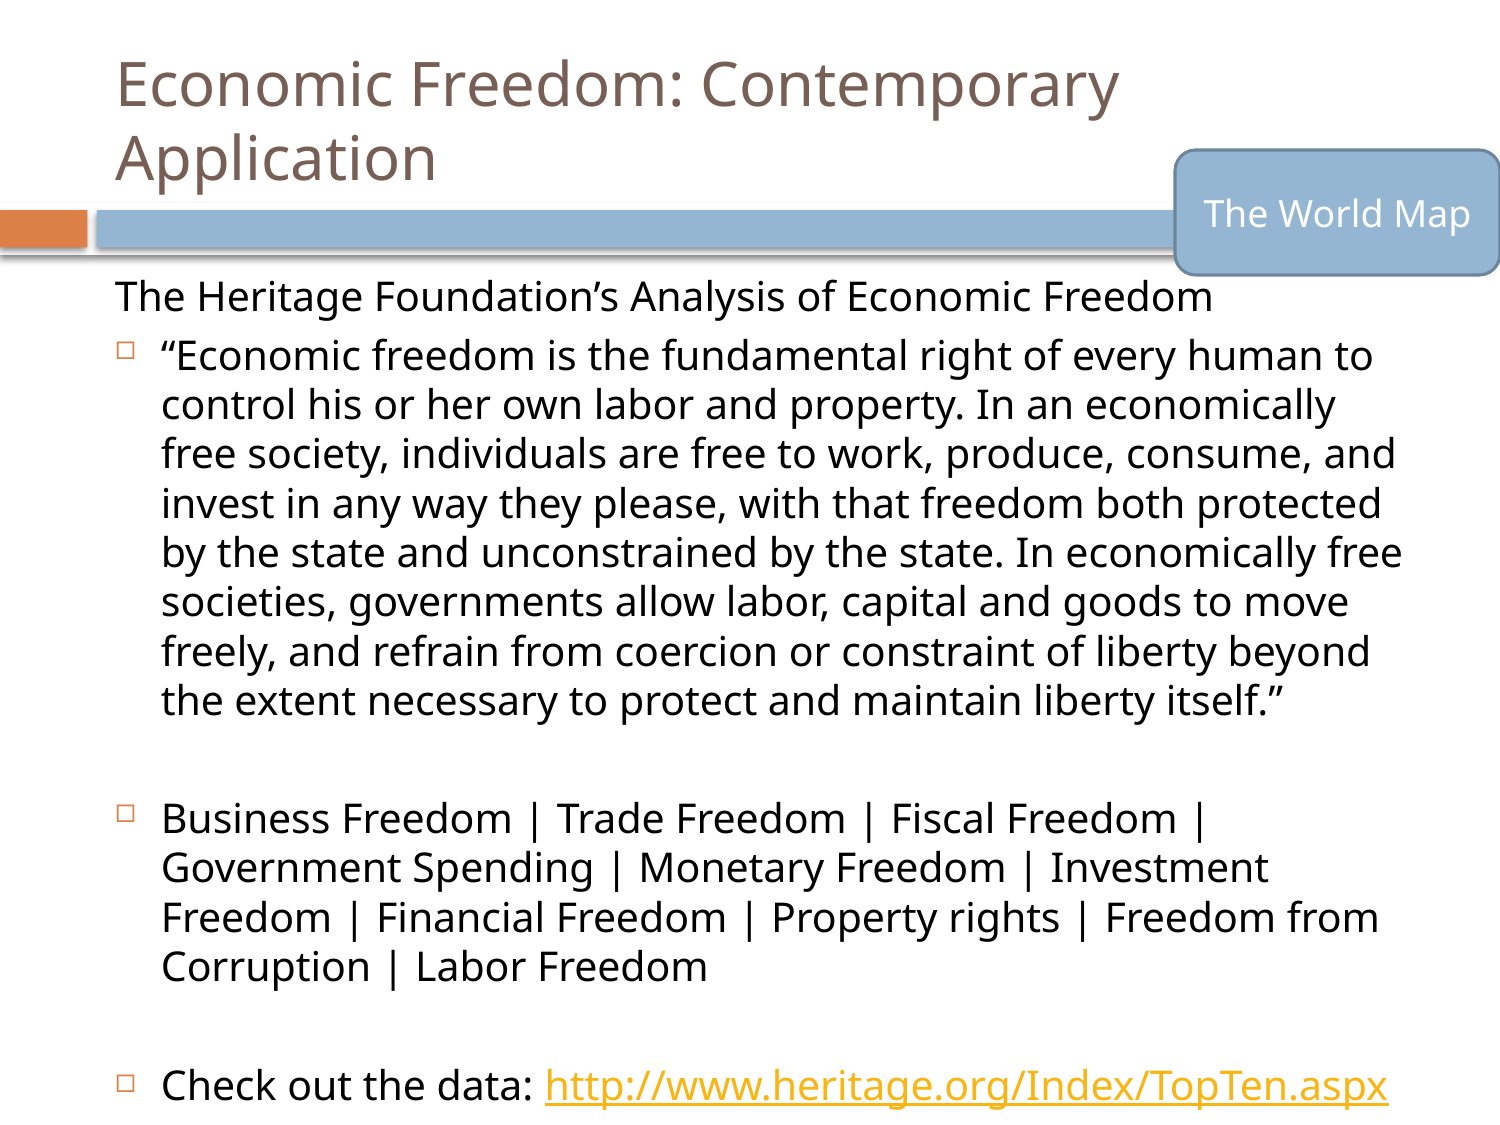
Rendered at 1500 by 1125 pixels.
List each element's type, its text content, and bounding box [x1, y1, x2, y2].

text_box The World Map [1173, 148, 1500, 277]
title Economic Freedom: Contemporary Application [100, 37, 1438, 200]
list The Heritage Foundation’s Analysis of Economic Freedom “Economic freedom is the fundamental right of every human to control his or her own labor and property. In an economically free society, individuals are free to work, produce, consume, and invest in any way they please, with that freedom both protected by the state and unconstrained by the state. In economically free societies, governments allow labor, capital and goods to move freely, and refrain from coercion or constraint of liberty beyond the extent necessary to protect and maintain liberty itself.” Business Freedom | Trade Freedom | Fiscal Freedom | Government Spending | Monetary Freedom | Investment Freedom | Financial Freedom | Property rights | Freedom from Corruption | Labor Freedom Check out the data: http://www.heritage.org/Index/TopTen.aspx [99, 262, 1438, 1125]
